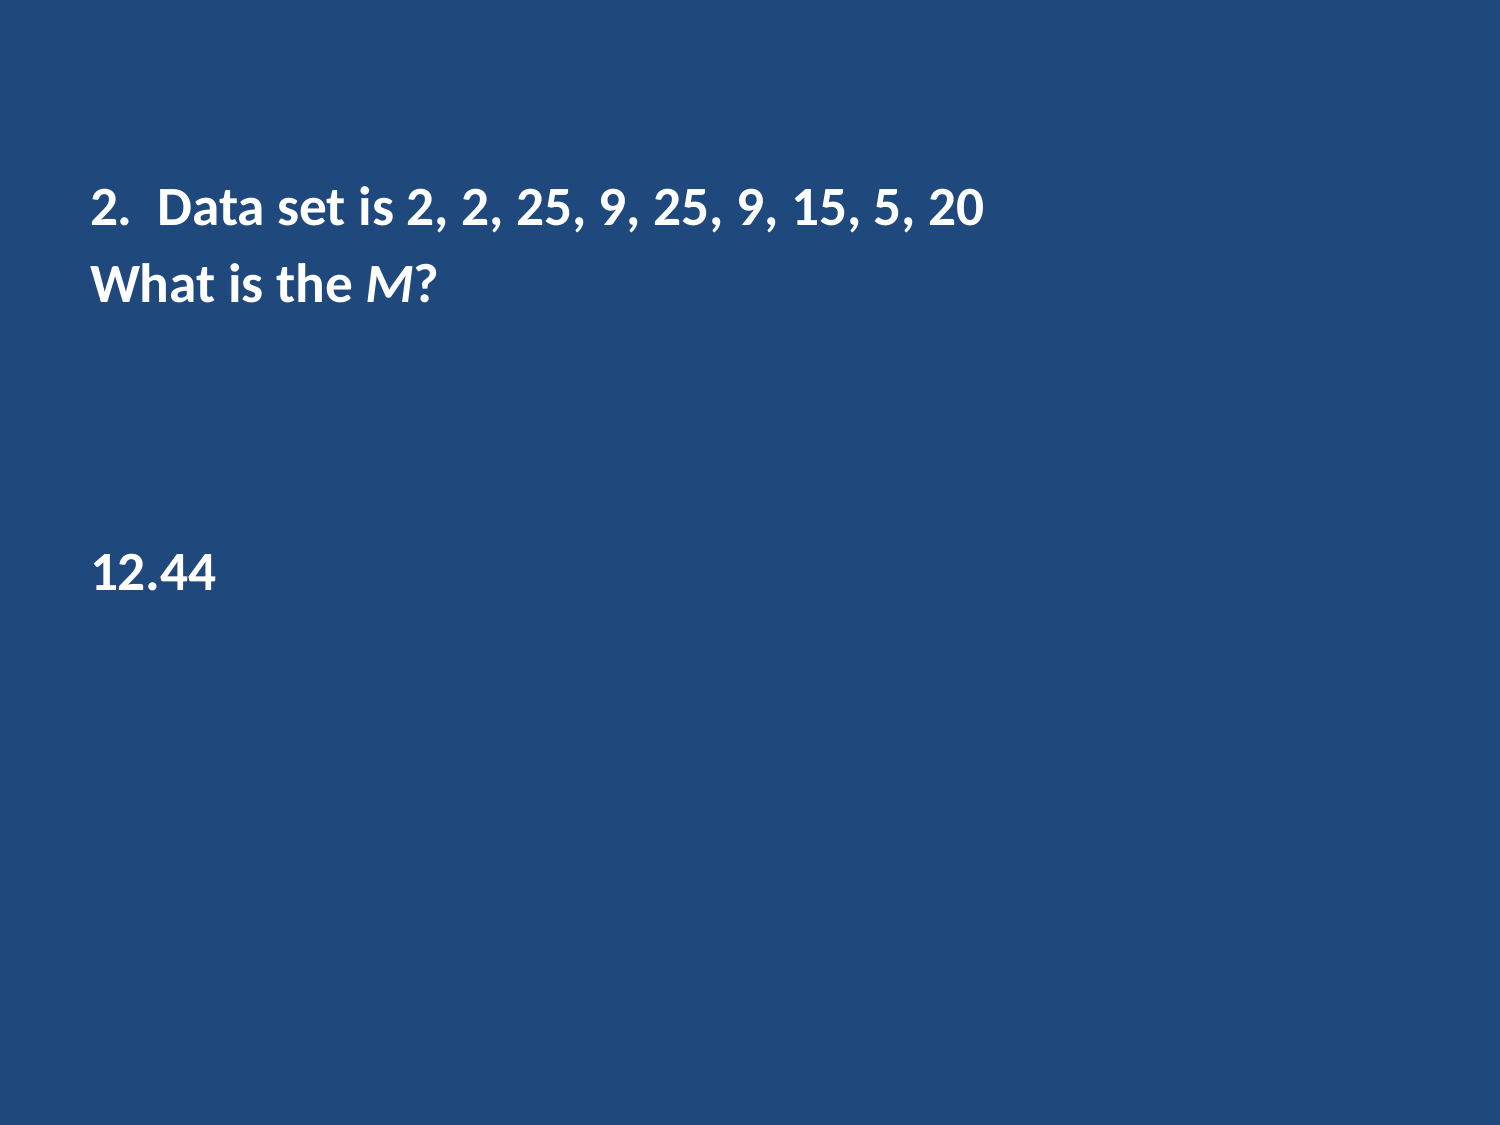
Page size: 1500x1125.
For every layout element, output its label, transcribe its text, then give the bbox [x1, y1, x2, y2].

list 2. Data set is 2, 2, 25, 9, 25, 9, 15, 5, 20 What is the M? 12.44 [75, 162, 1425, 905]
